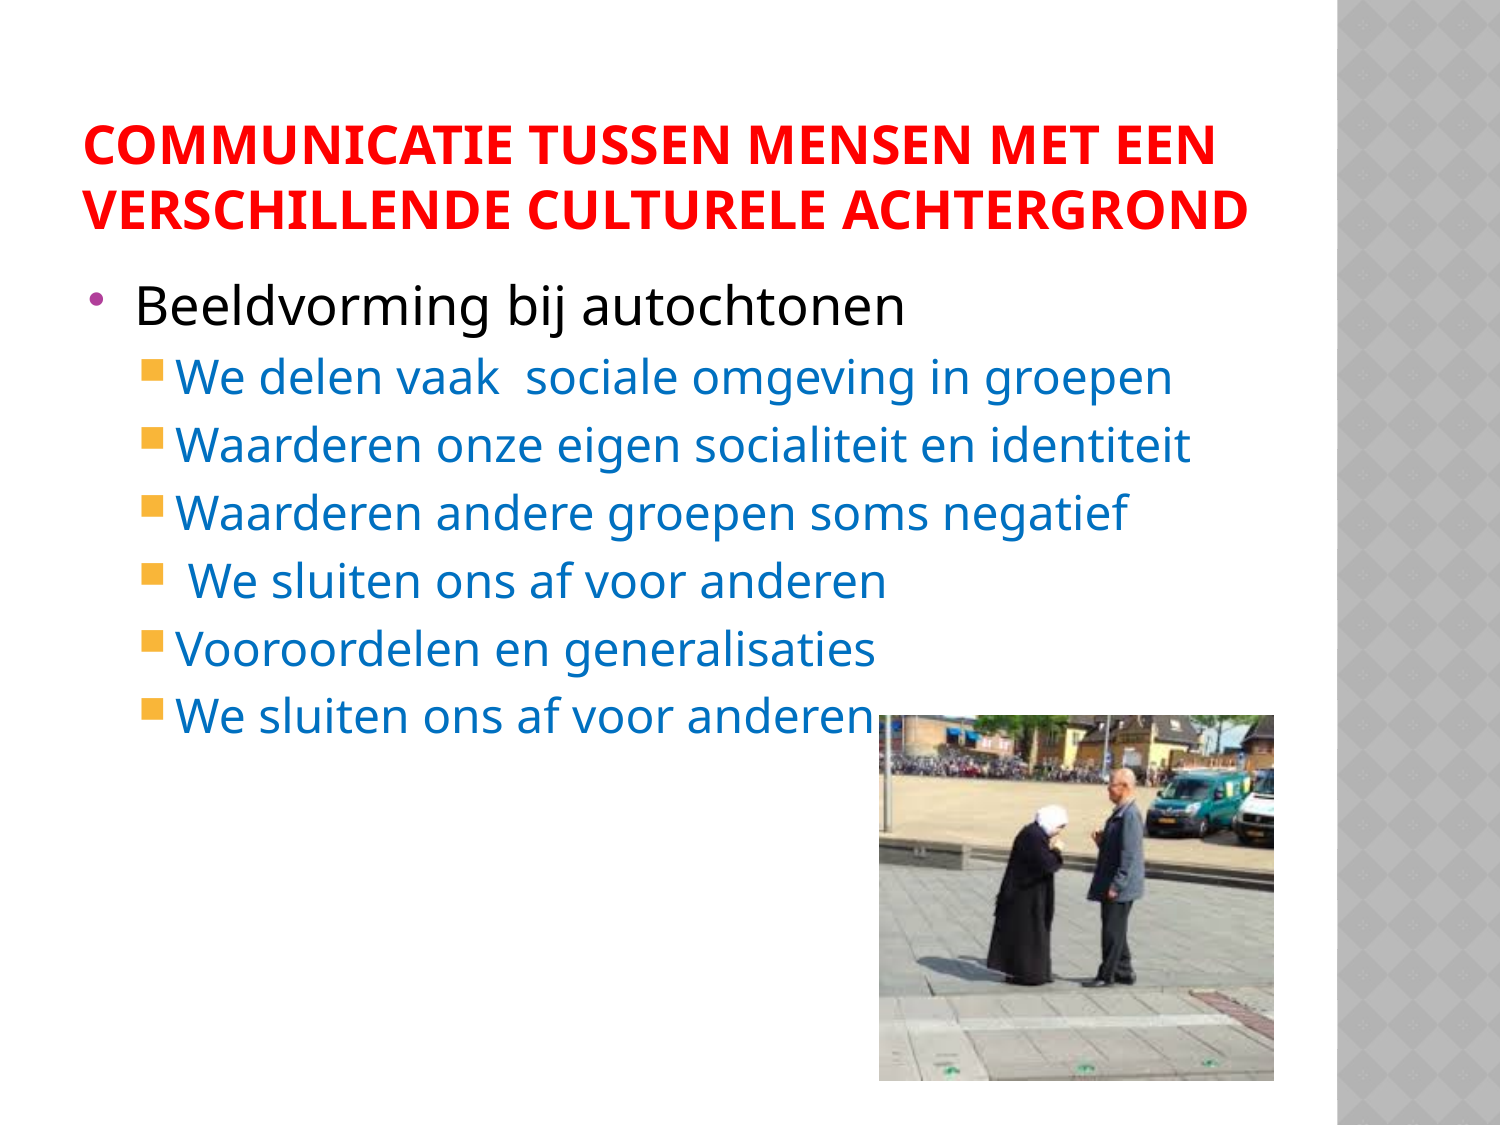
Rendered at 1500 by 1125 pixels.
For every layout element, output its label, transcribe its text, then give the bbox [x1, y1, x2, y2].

picture [879, 715, 1274, 1081]
title Communicatie tussen mensen met een verschillende culturele achtergrond [75, 52, 1263, 240]
list Beeldvorming bij autochtonen We delen vaak sociale omgeving in groepen Waarderen onze eigen socialiteit en identiteit Waarderen andere groepen soms negatief We sluiten ons af voor anderen Vooroordelen en generalisaties We sluiten ons af voor anderen [75, 264, 1263, 1059]
